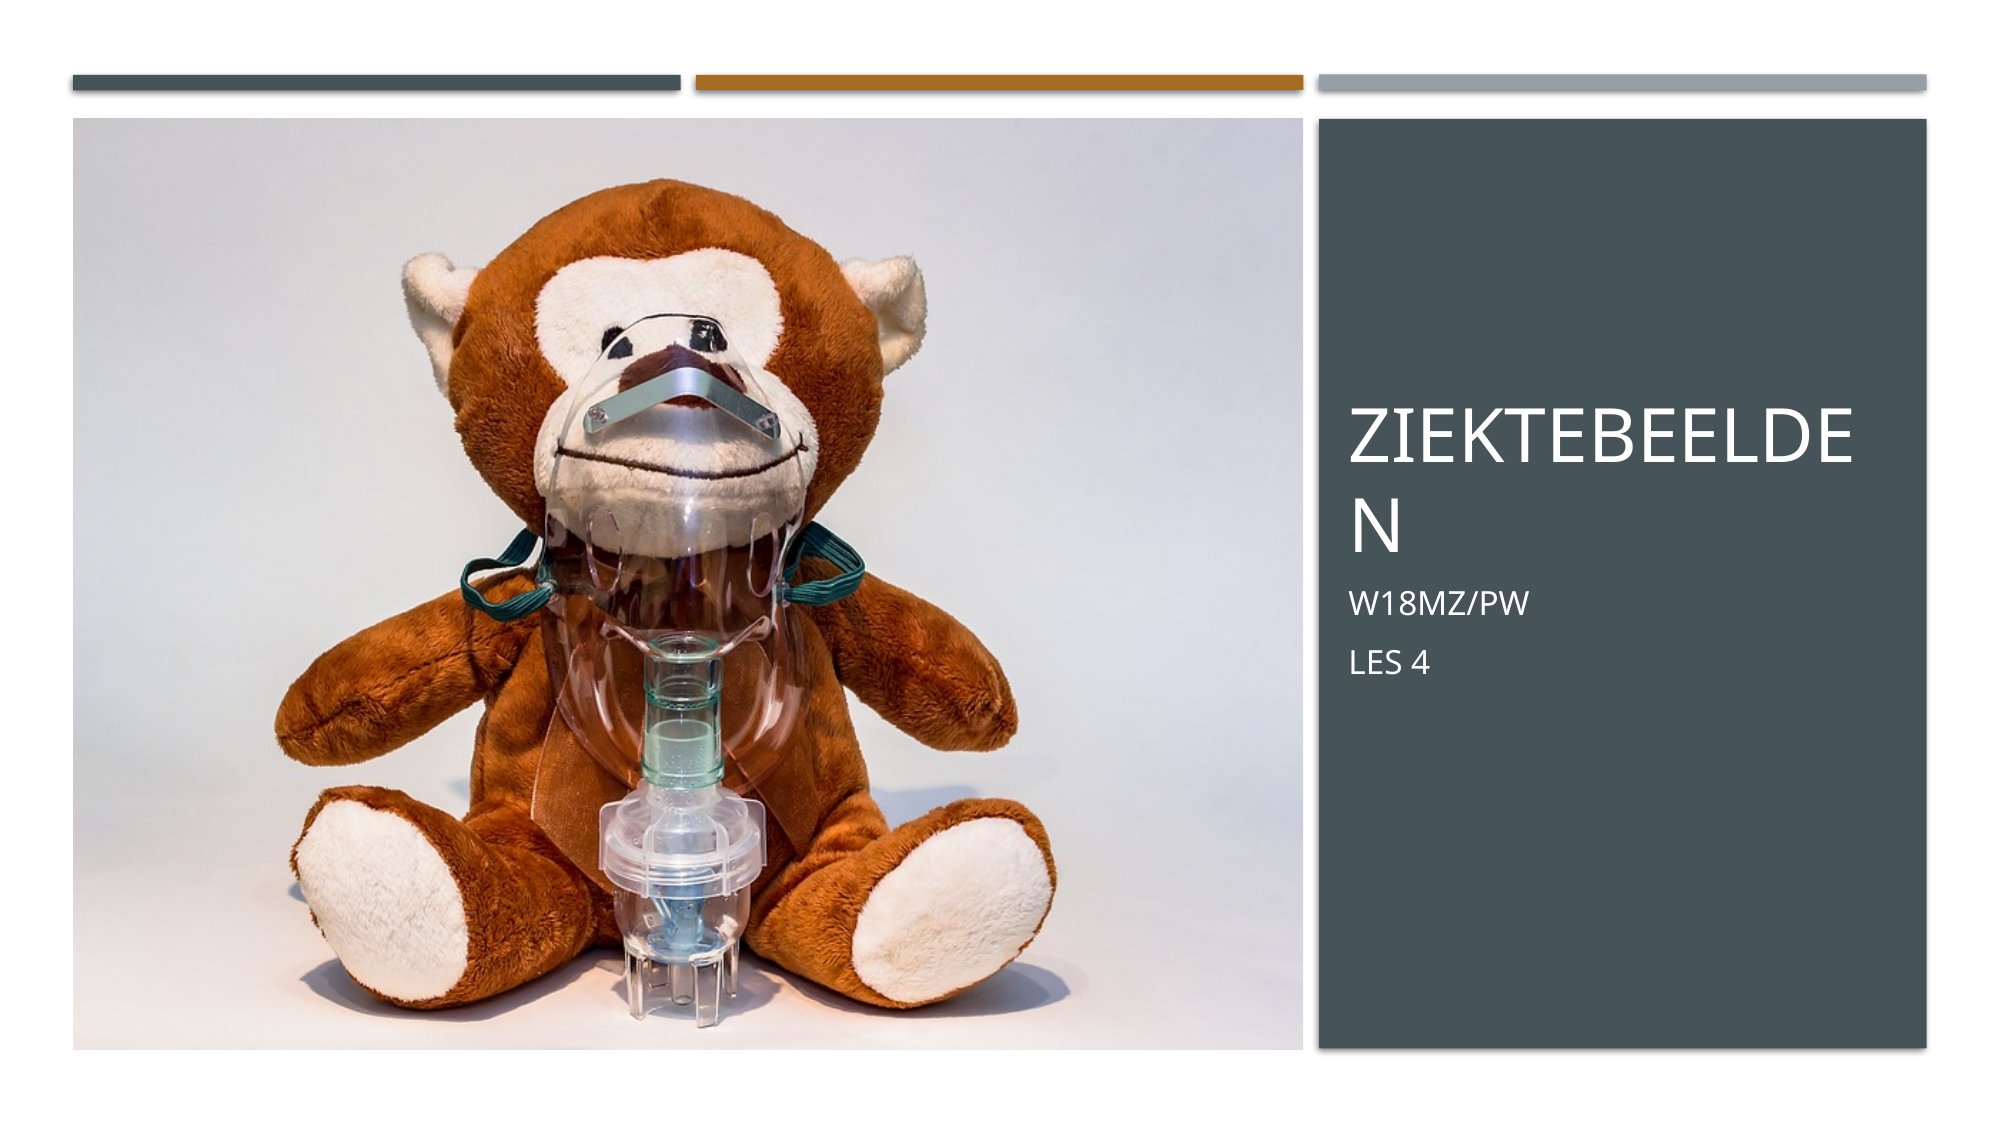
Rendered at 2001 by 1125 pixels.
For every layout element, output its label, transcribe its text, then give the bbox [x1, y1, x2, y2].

text_box [0, 0, 2000, 1125]
text_box [1318, 73, 1928, 92]
text_box [1318, 118, 1928, 1049]
text_box [72, 74, 682, 92]
subtitle W18mz/pw Les 4 [1333, 574, 1839, 860]
title ziektebeelden [1333, 232, 1910, 575]
text_box [695, 74, 1304, 91]
picture [72, 118, 1304, 1051]
